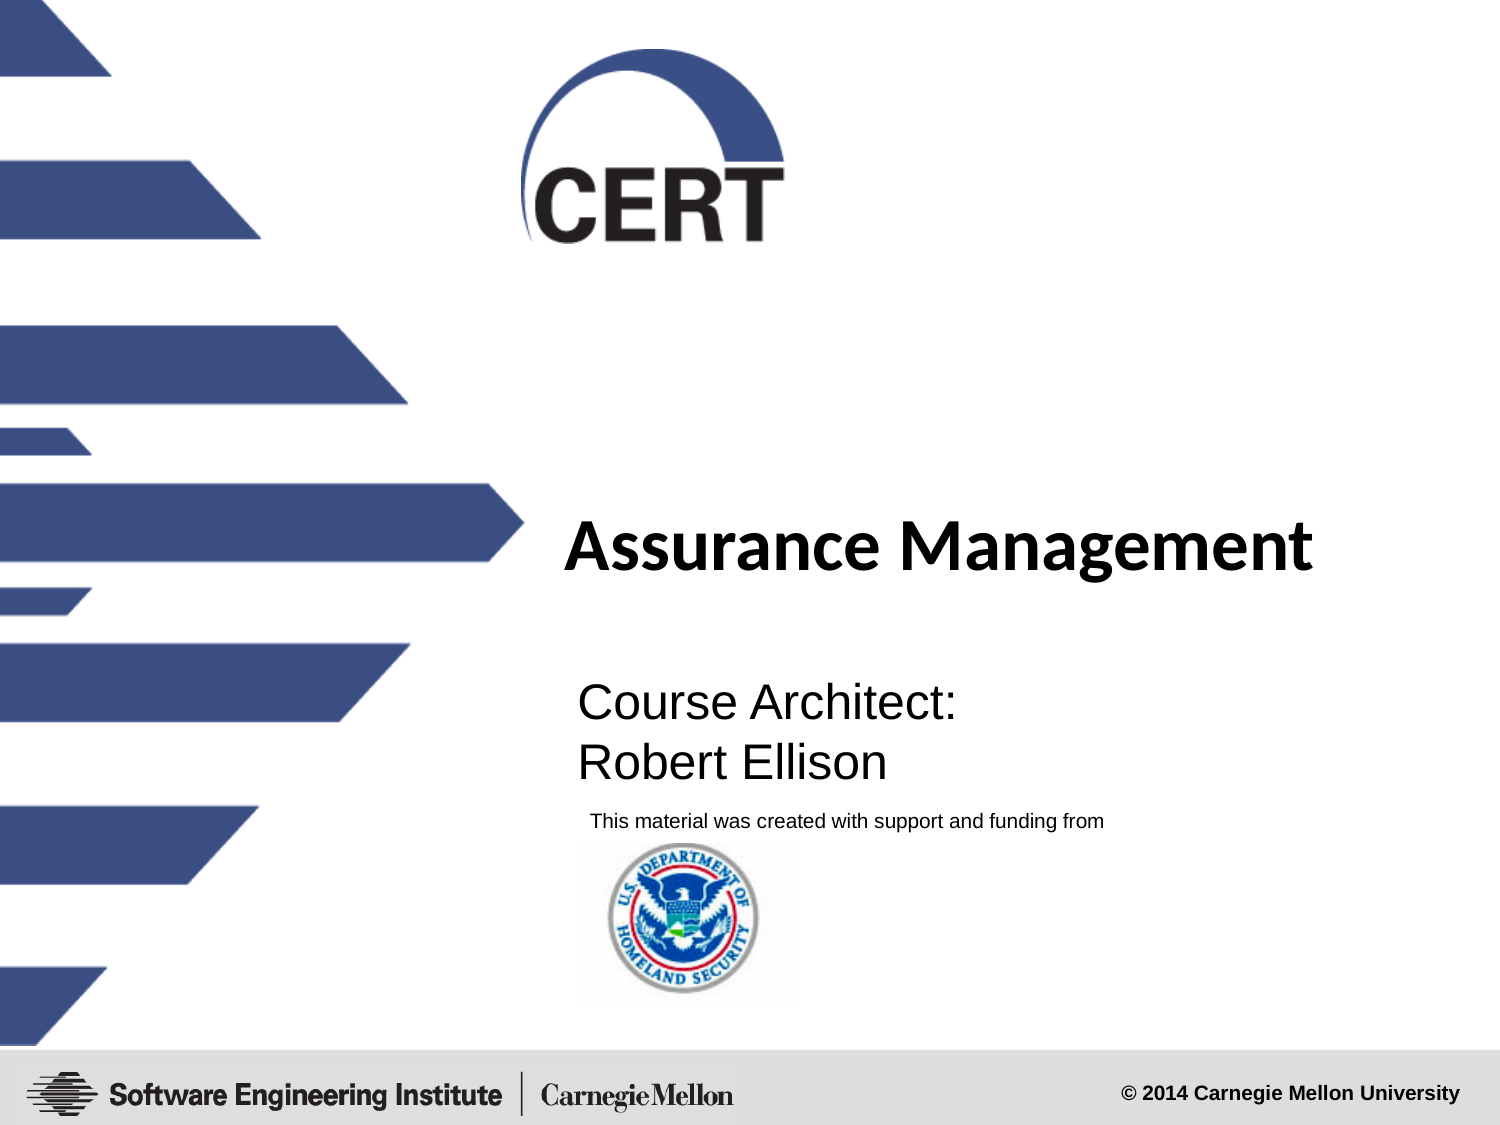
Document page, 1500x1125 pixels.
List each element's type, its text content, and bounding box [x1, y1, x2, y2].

title Assurance Management [549, 487, 1451, 701]
picture [0, 0, 785, 1046]
text_box This material was created with support and funding from [575, 800, 1225, 840]
text_box Course Architect: Robert Ellison [562, 662, 1463, 738]
picture [577, 843, 795, 1005]
picture [12, 1059, 738, 1125]
